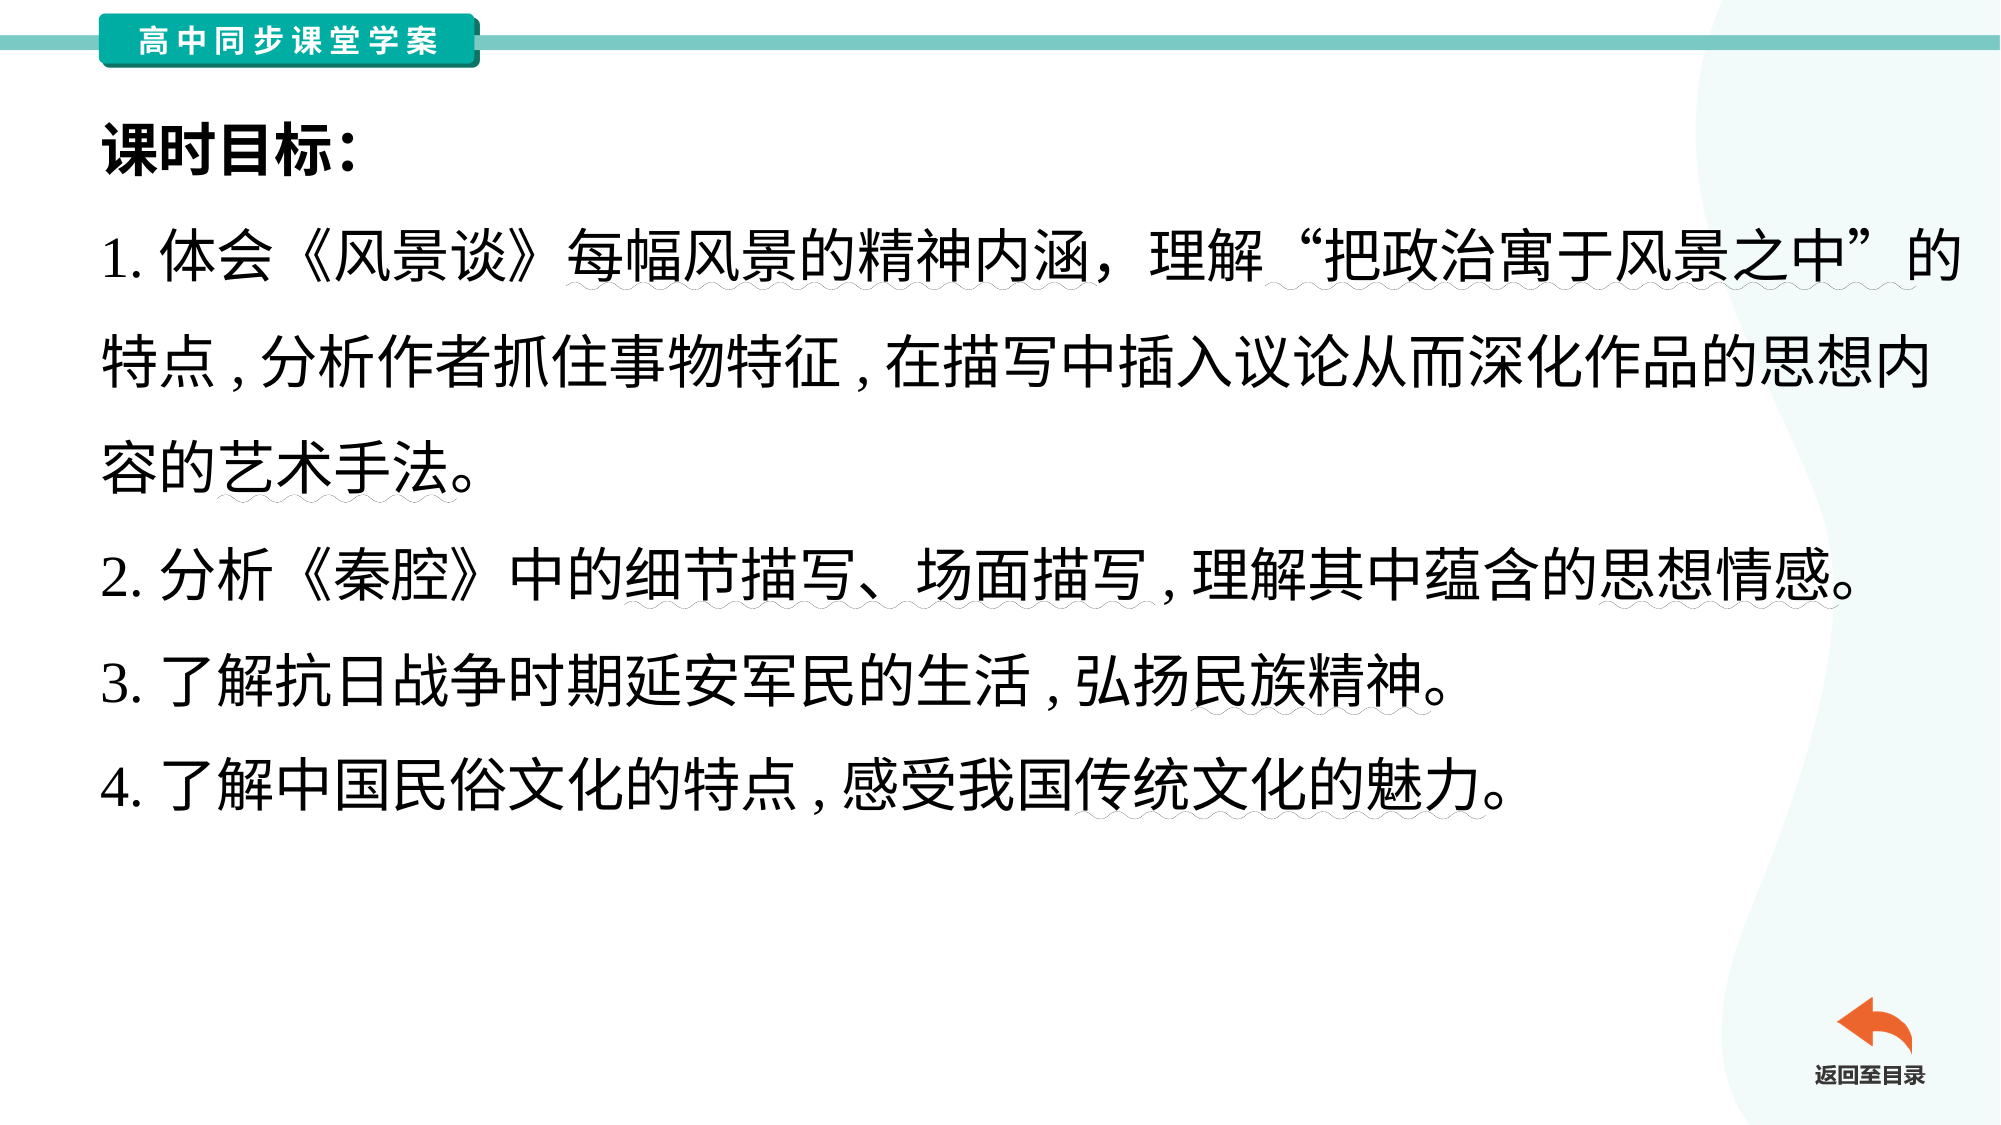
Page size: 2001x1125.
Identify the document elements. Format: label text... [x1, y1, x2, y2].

picture [0, 0, 2000, 1125]
text_box 课时目标： 1.体会《风景谈》每幅风景的精神内涵，理解“把政治寓于风景之中”的 特点,分析作者抓住事物特征,在描写中插入议论从而深化作品的思想内 容的艺术手法。 2.分析《秦腔》中的细节描写、场面描写,理解其中蕴含的思想情感。 3.了解抗日战争时期延安军民的生活,弘扬民族精神。 4.了解中国民俗文化的特点,感受我国传统文化的魅力。 [100, 76, 1899, 808]
